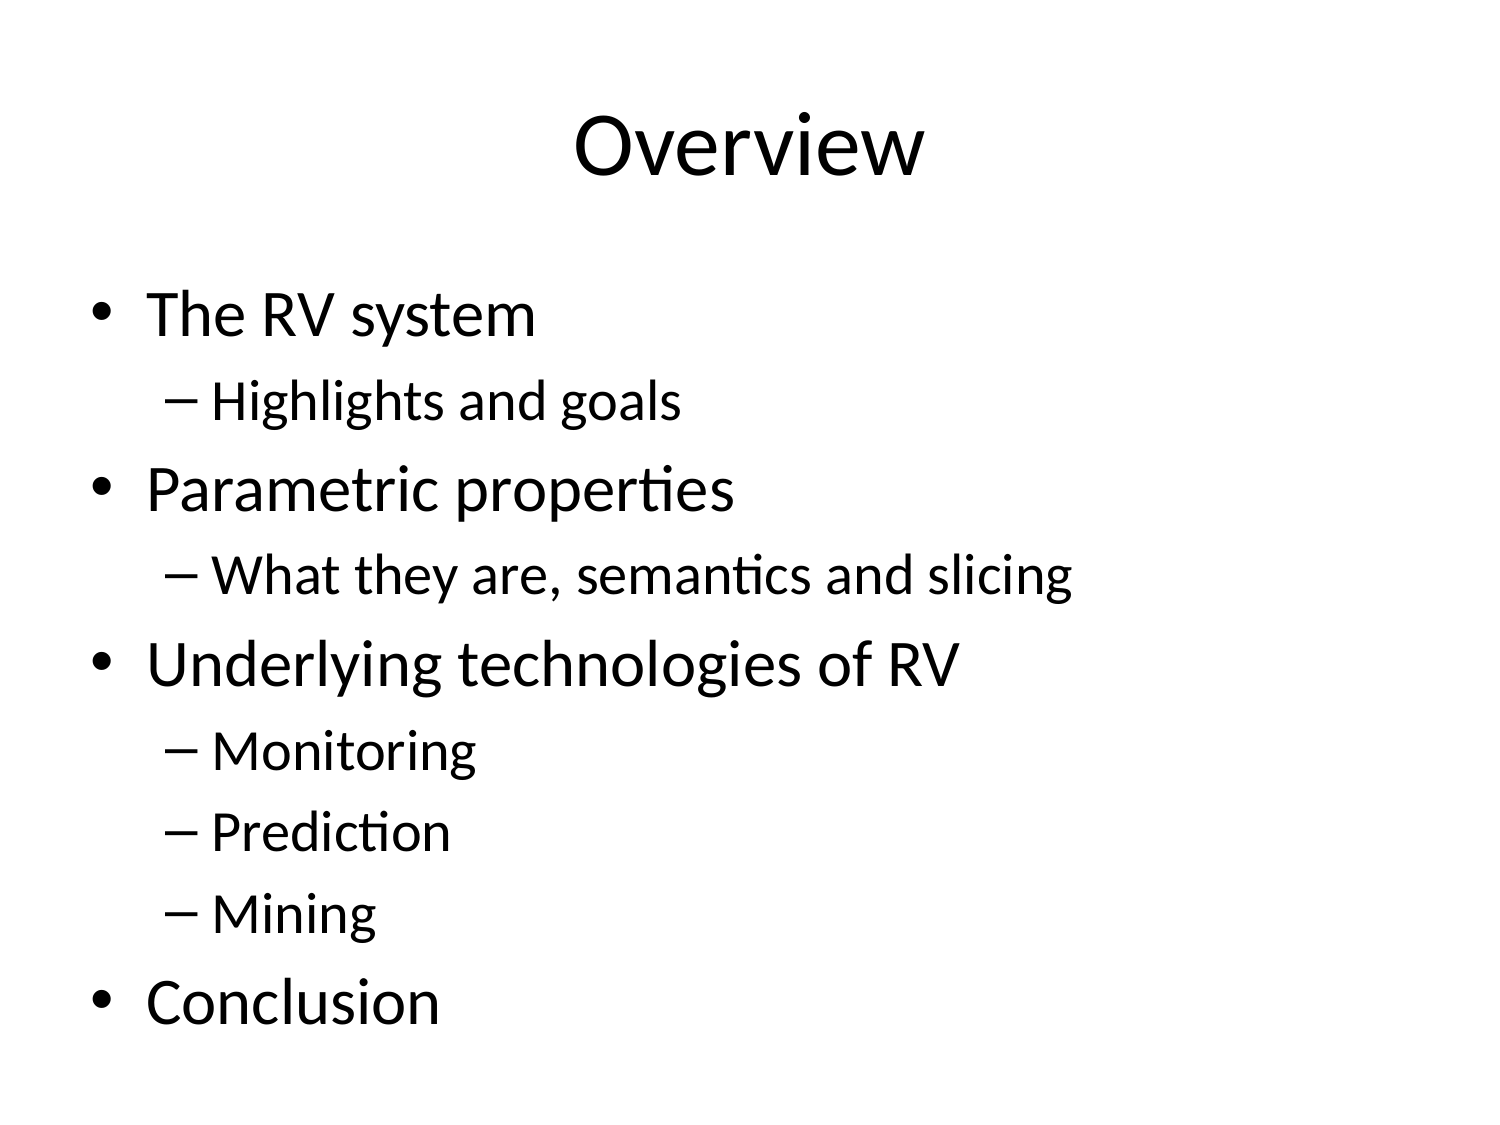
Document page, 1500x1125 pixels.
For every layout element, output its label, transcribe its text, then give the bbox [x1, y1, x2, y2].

list The RV system Highlights and goals Parametric properties What they are, semantics and slicing Underlying technologies of RV Monitoring Prediction Mining Conclusion [75, 262, 1425, 1050]
title Overview [75, 45, 1425, 233]
